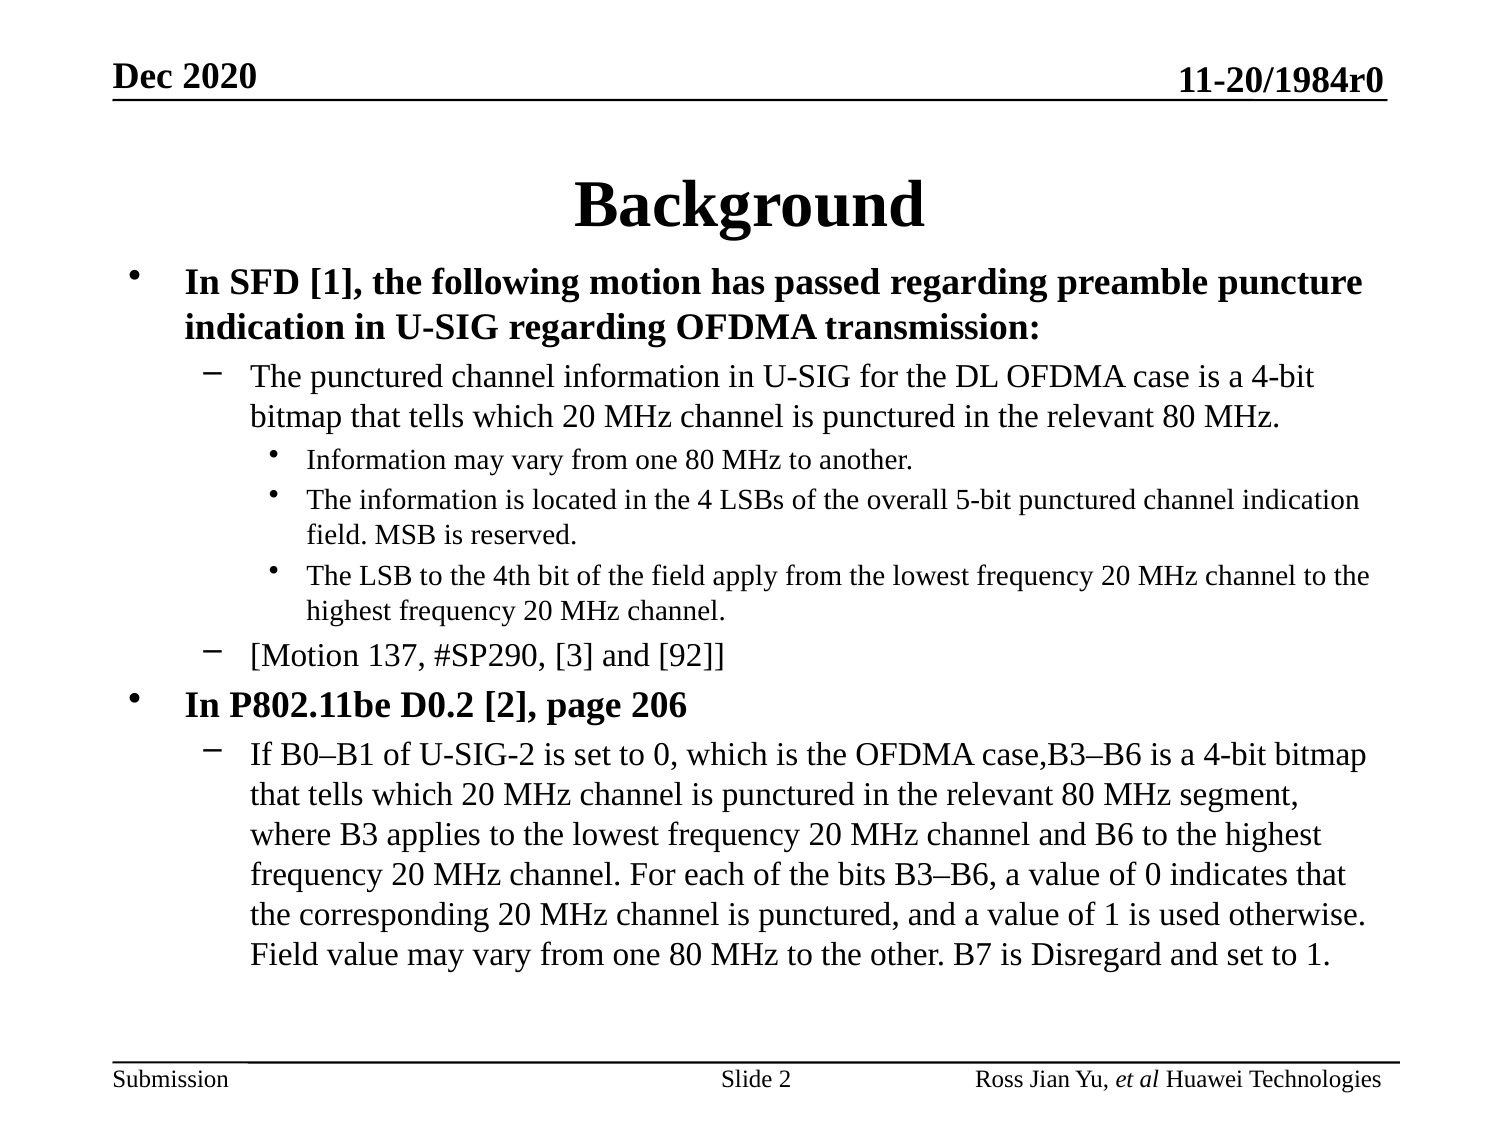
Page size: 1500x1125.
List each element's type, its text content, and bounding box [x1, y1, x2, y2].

slide_number Slide 2 [712, 1061, 800, 1093]
title Background [112, 112, 1388, 288]
list In SFD [1], the following motion has passed regarding preamble puncture indication in U-SIG regarding OFDMA transmission: The punctured channel information in U-SIG for the DL OFDMA case is a 4-bit bitmap that tells which 20 MHz channel is punctured in the relevant 80 MHz. Information may vary from one 80 MHz to another. The information is located in the 4 LSBs of the overall 5-bit punctured channel indication field. MSB is reserved. The LSB to the 4th bit of the field apply from the lowest frequency 20 MHz channel to the highest frequency 20 MHz channel. [Motion 137, #SP290, [3] and [92]] In P802.11be D0.2 [2], page 206 If B0–B1 of U-SIG-2 is set to 0, which is the OFDMA case,B3–B6 is a 4-bit bitmap that tells which 20 MHz channel is punctured in the relevant 80 MHz segment, where B3 applies to the lowest frequency 20 MHz channel and B6 to the highest frequency 20 MHz channel. For each of the bits B3–B6, a value of 0 indicates that the corresponding 20 MHz channel is punctured, and a value of 1 is used otherwise. Field value may vary from one 80 MHz to the other. B7 is Disregard and set to 1. [112, 249, 1389, 926]
